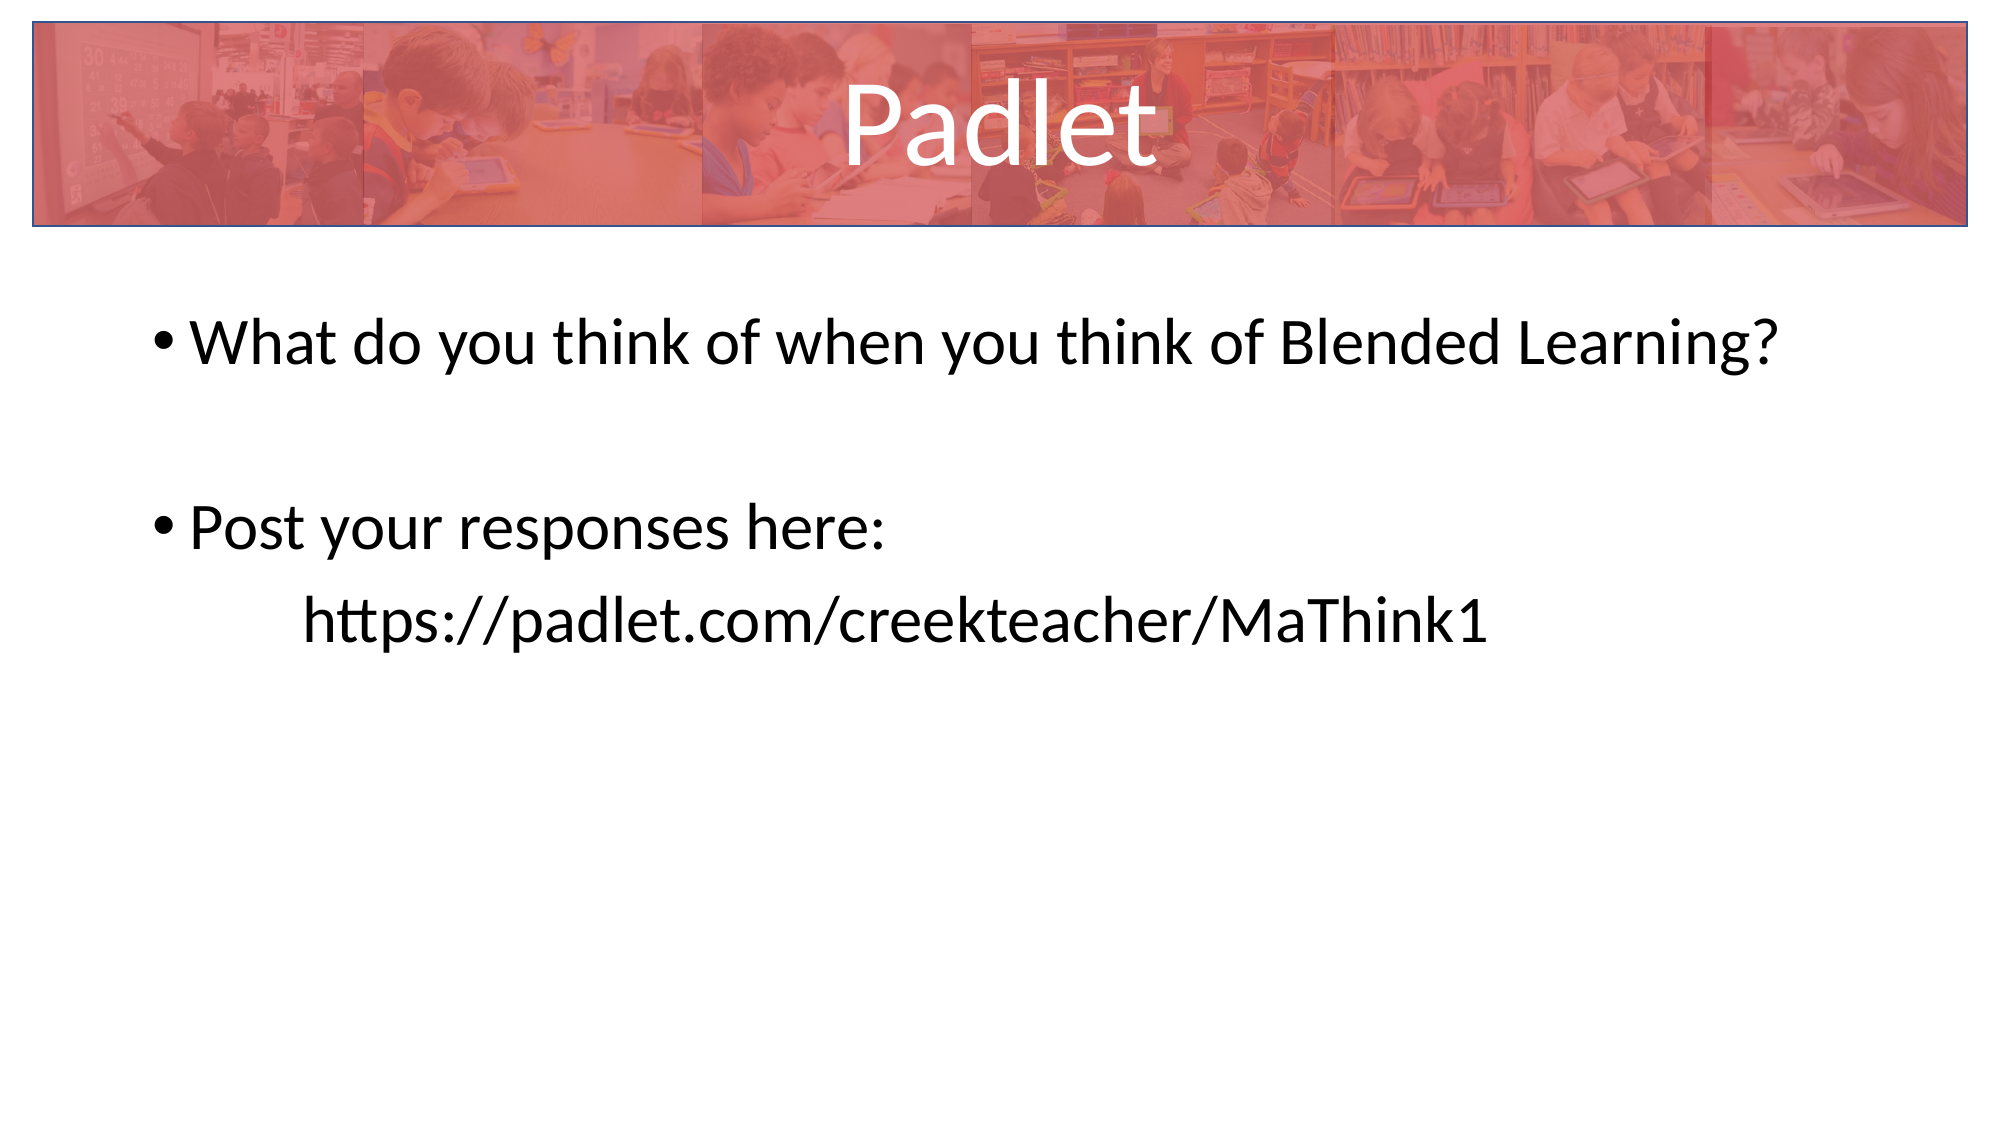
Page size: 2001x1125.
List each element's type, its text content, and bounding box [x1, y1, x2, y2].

list What do you think of when you think of Blended Learning? Post your responses here: https://padlet.com/creekteacher/MaThink1 [137, 299, 1863, 1014]
title Padlet [137, 24, 1863, 225]
